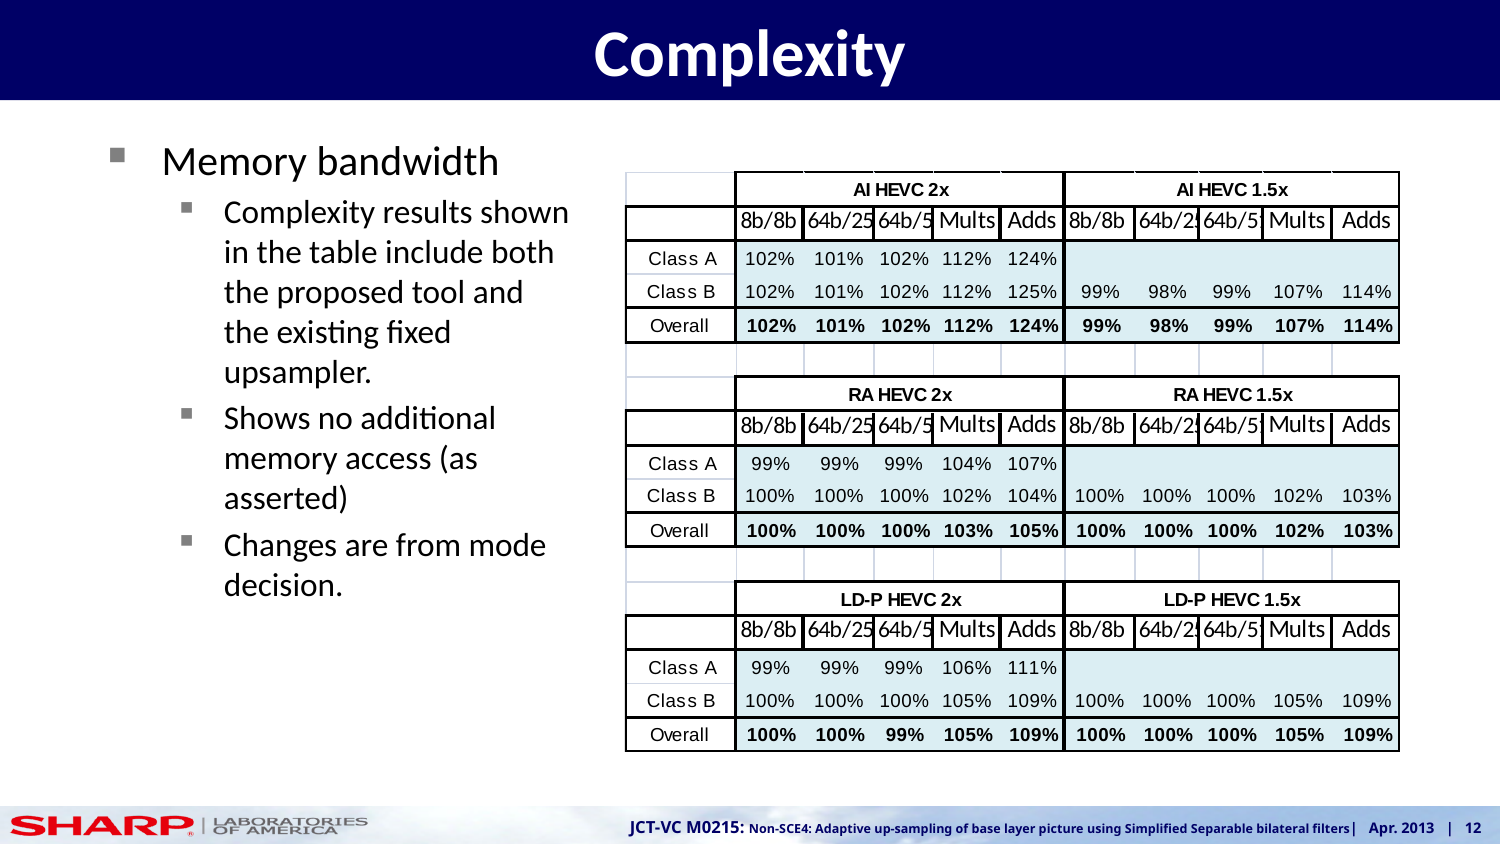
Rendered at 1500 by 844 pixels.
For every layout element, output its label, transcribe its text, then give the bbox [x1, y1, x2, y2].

picture [624, 171, 1402, 754]
picture [0, 806, 1500, 844]
list Memory bandwidth Complexity results shown in the table include both the proposed tool and the existing fixed upsampler. Shows no additional memory access (as asserted) Changes are from mode decision. [93, 126, 588, 735]
title Complexity [17, 0, 1484, 101]
